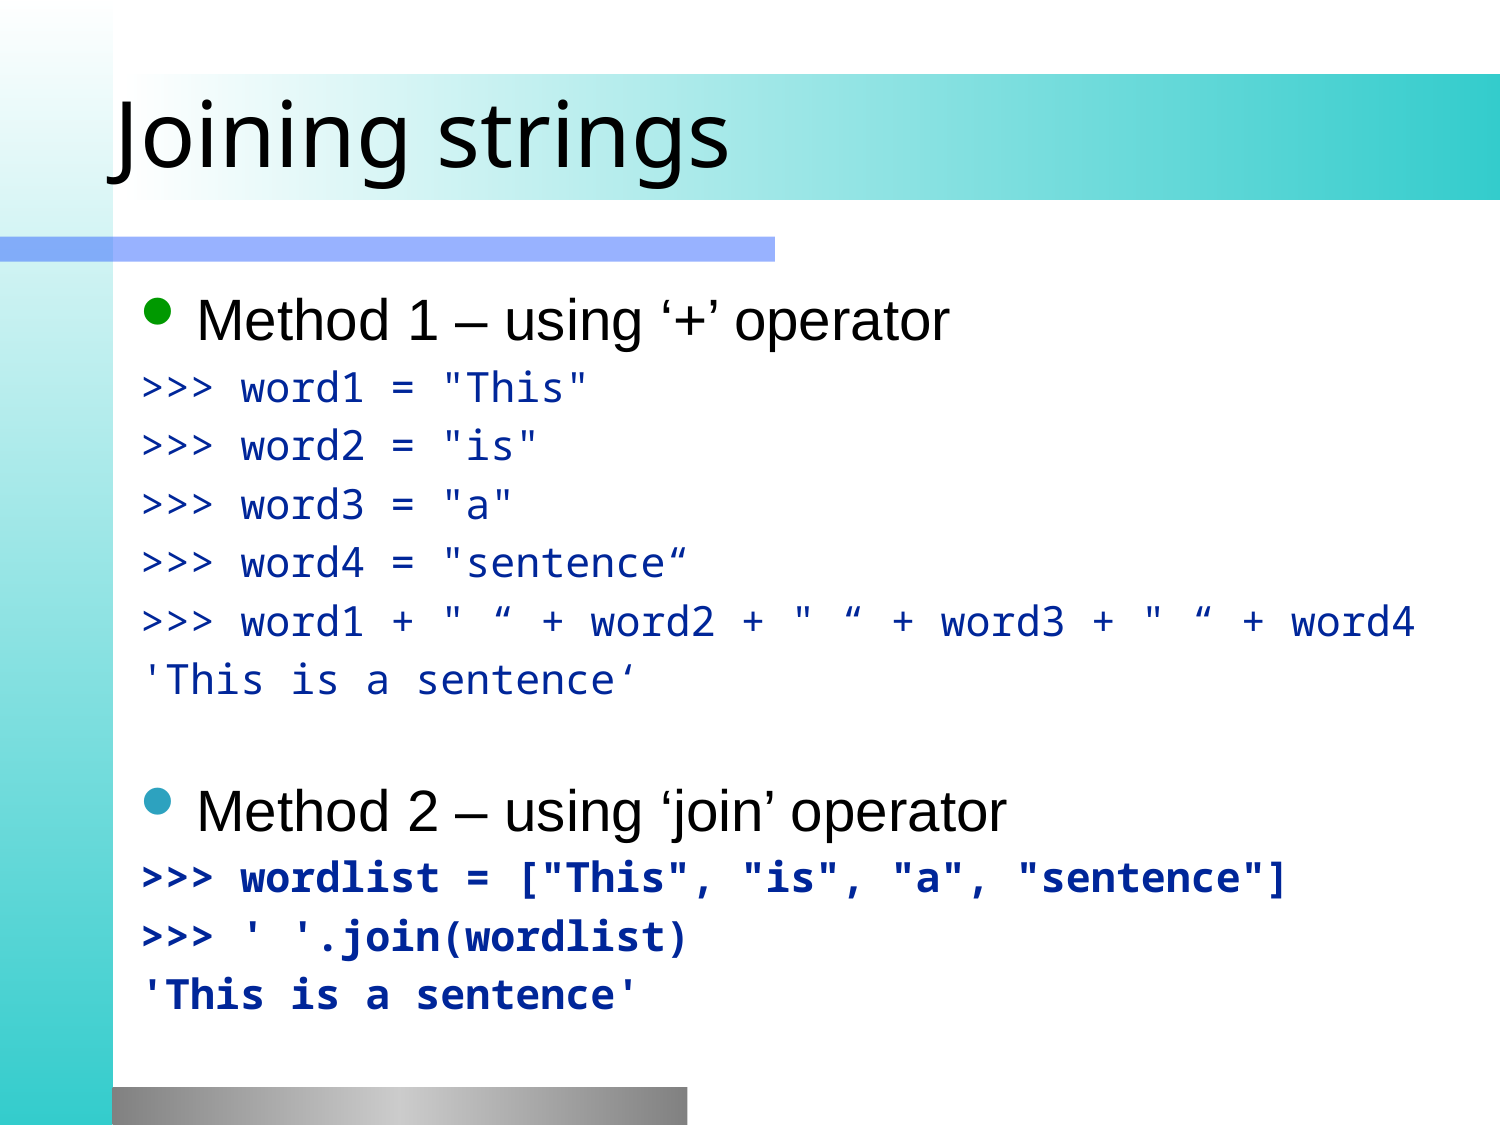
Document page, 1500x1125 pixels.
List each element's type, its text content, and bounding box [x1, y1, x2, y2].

list Method 1 – using ‘+’ operator >>> word1 = "This" >>> word2 = "is" >>> word3 = "a" >>> word4 = "sentence“ >>> word1 + " “ + word2 + " “ + word3 + " “ + word4 'This is a sentence‘ Method 2 – using ‘join’ operator >>> wordlist = ["This", "is", "a", "sentence"] >>> ' '.join(wordlist) 'This is a sentence' [124, 274, 1476, 1088]
title Joining strings [99, 37, 1426, 226]
